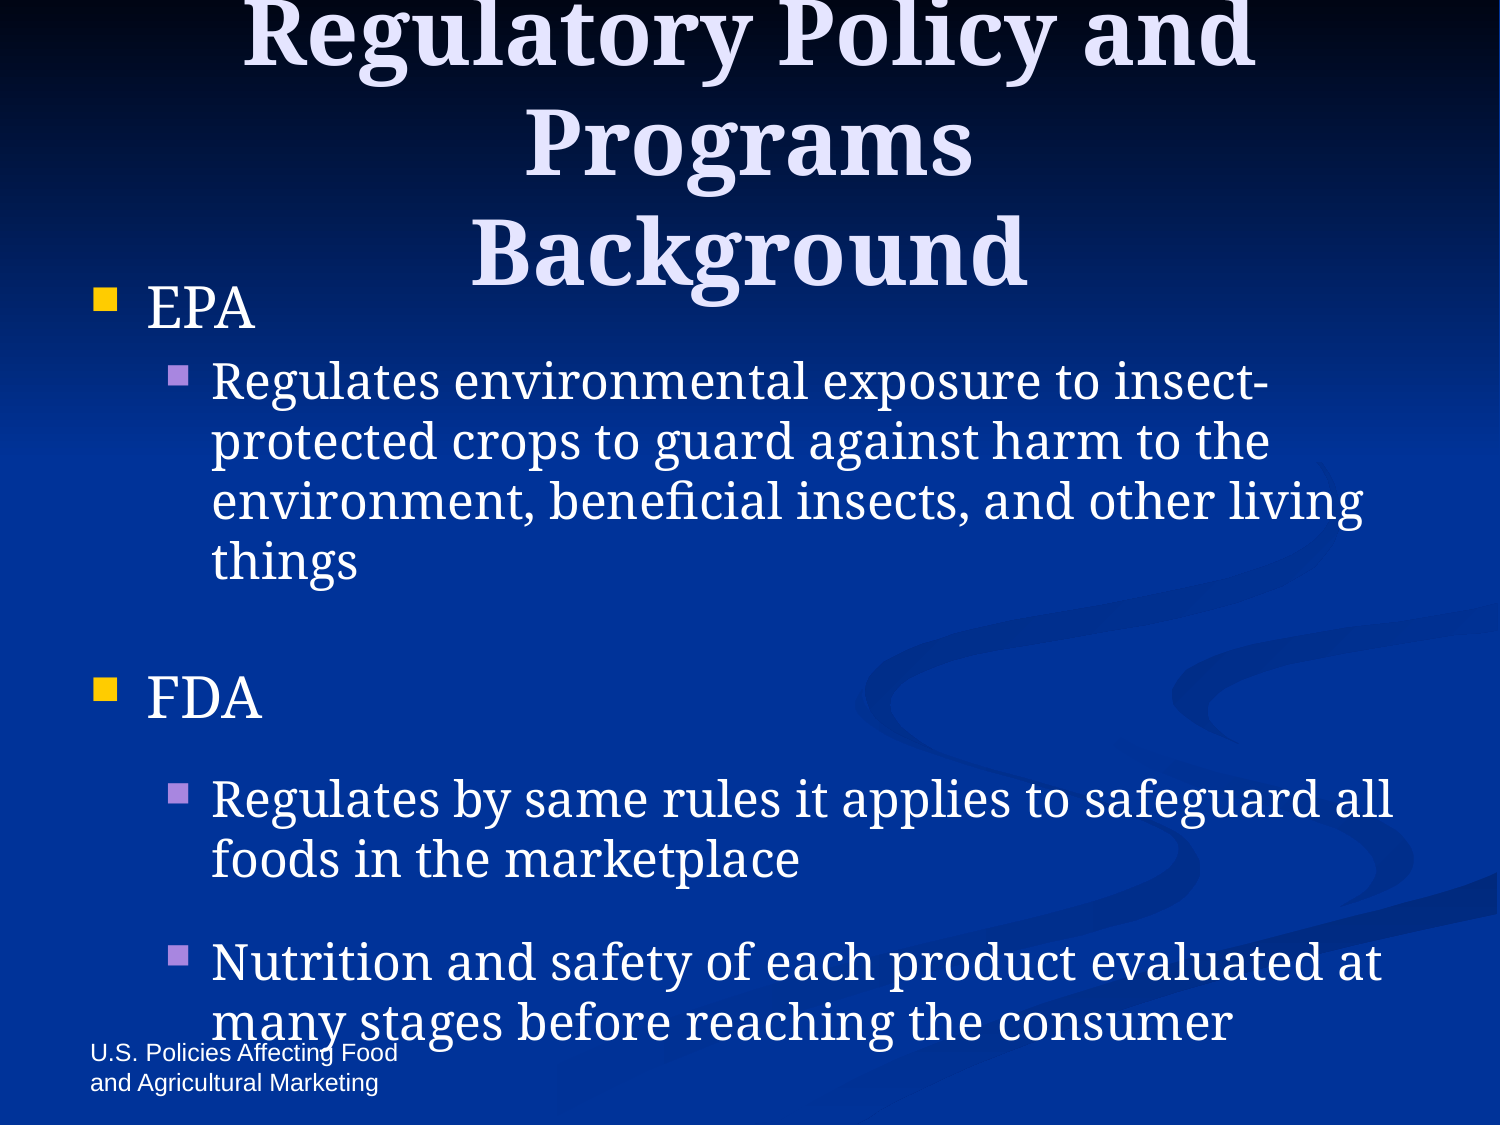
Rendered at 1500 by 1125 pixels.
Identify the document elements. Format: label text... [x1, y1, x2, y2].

slide_number U.S. Policies Affecting Food and Agricultural Marketing [74, 1025, 426, 1104]
list EPA Regulates environmental exposure to insect-protected crops to guard against harm to the environment, beneficial insects, and other living things FDA Regulates by same rules it applies to safeguard all foods in the marketplace Nutrition and safety of each product evaluated at many stages before reaching the consumer [74, 262, 1426, 1006]
title Regulatory Policy and Programs Background [74, 44, 1426, 233]
